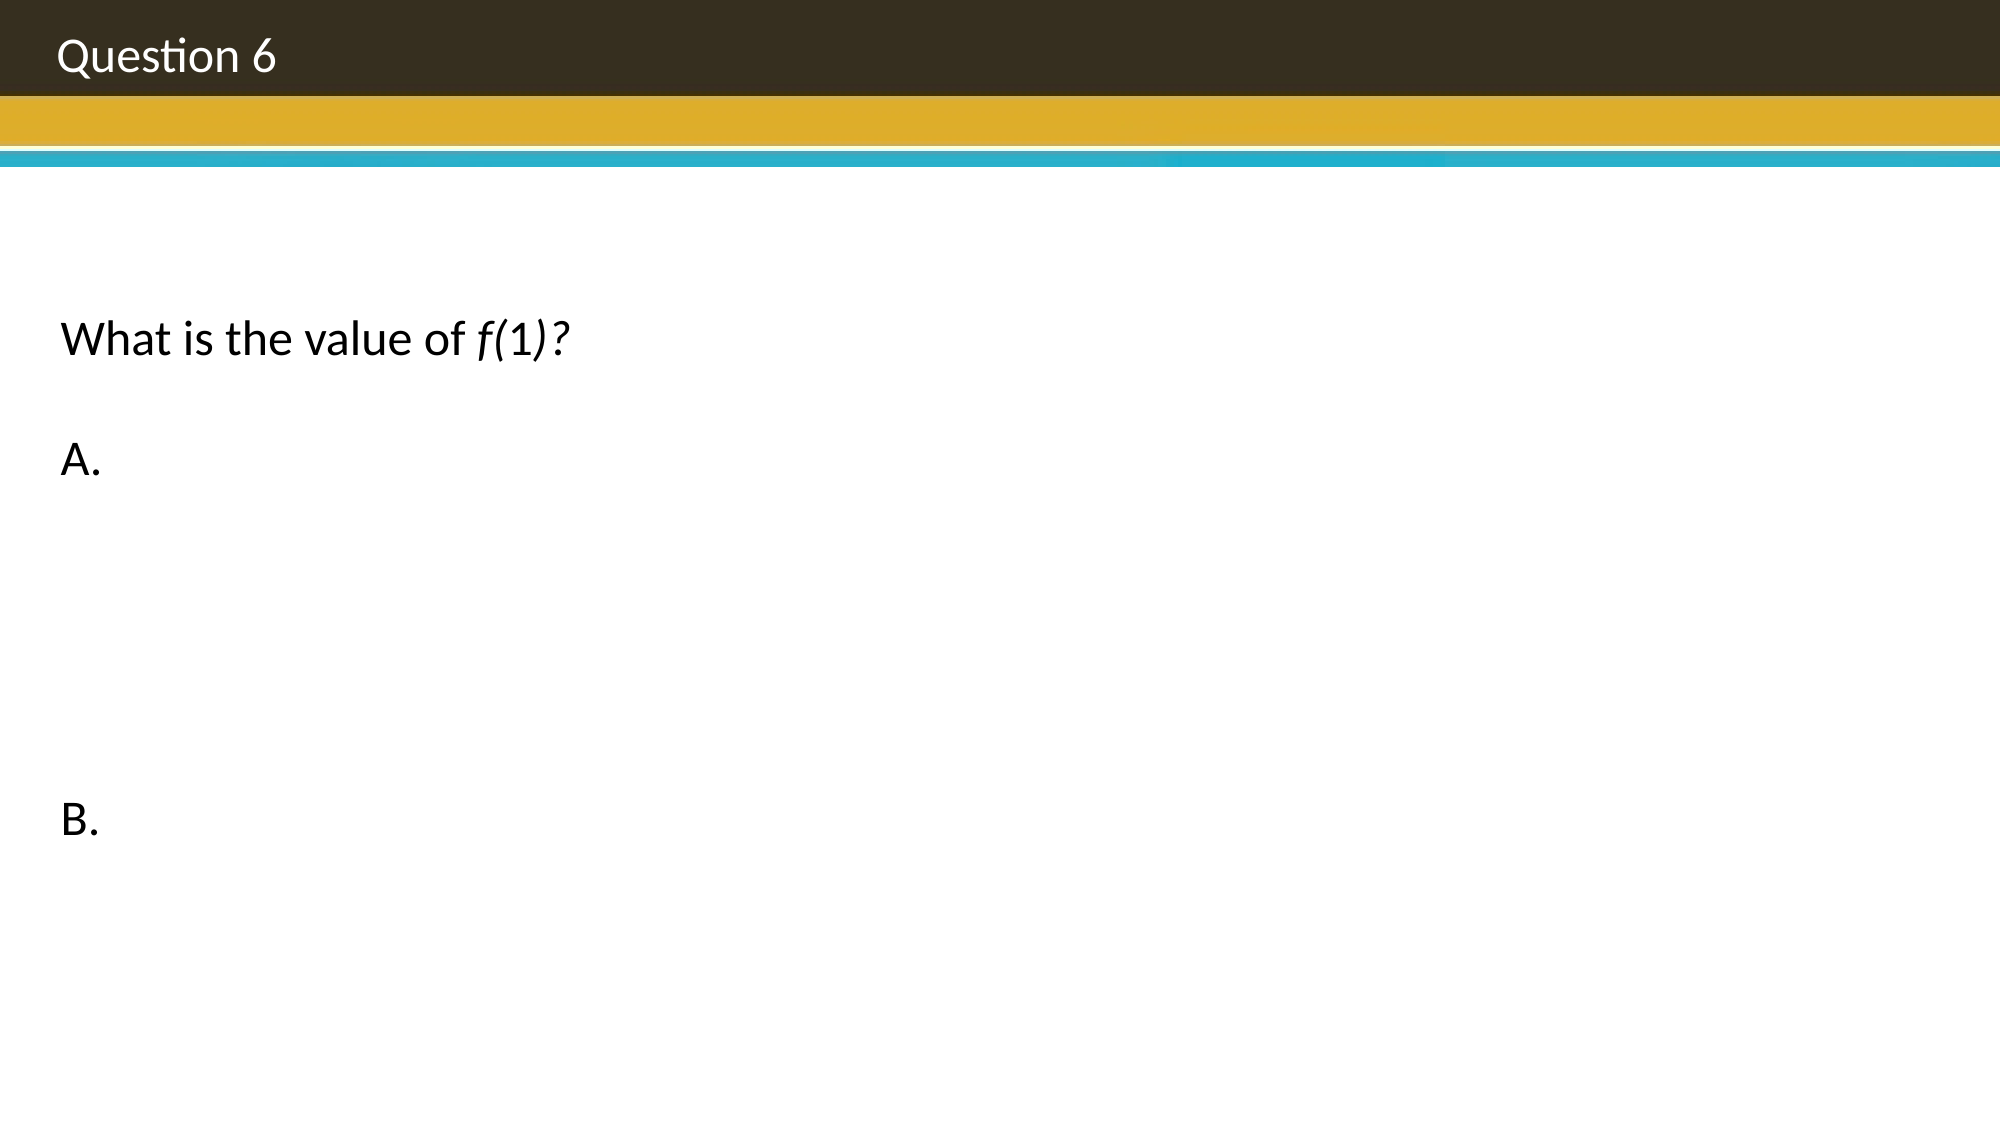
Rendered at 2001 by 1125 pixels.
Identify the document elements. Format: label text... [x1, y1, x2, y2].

text_box Question 6 [41, 14, 293, 90]
picture [0, 0, 2000, 167]
